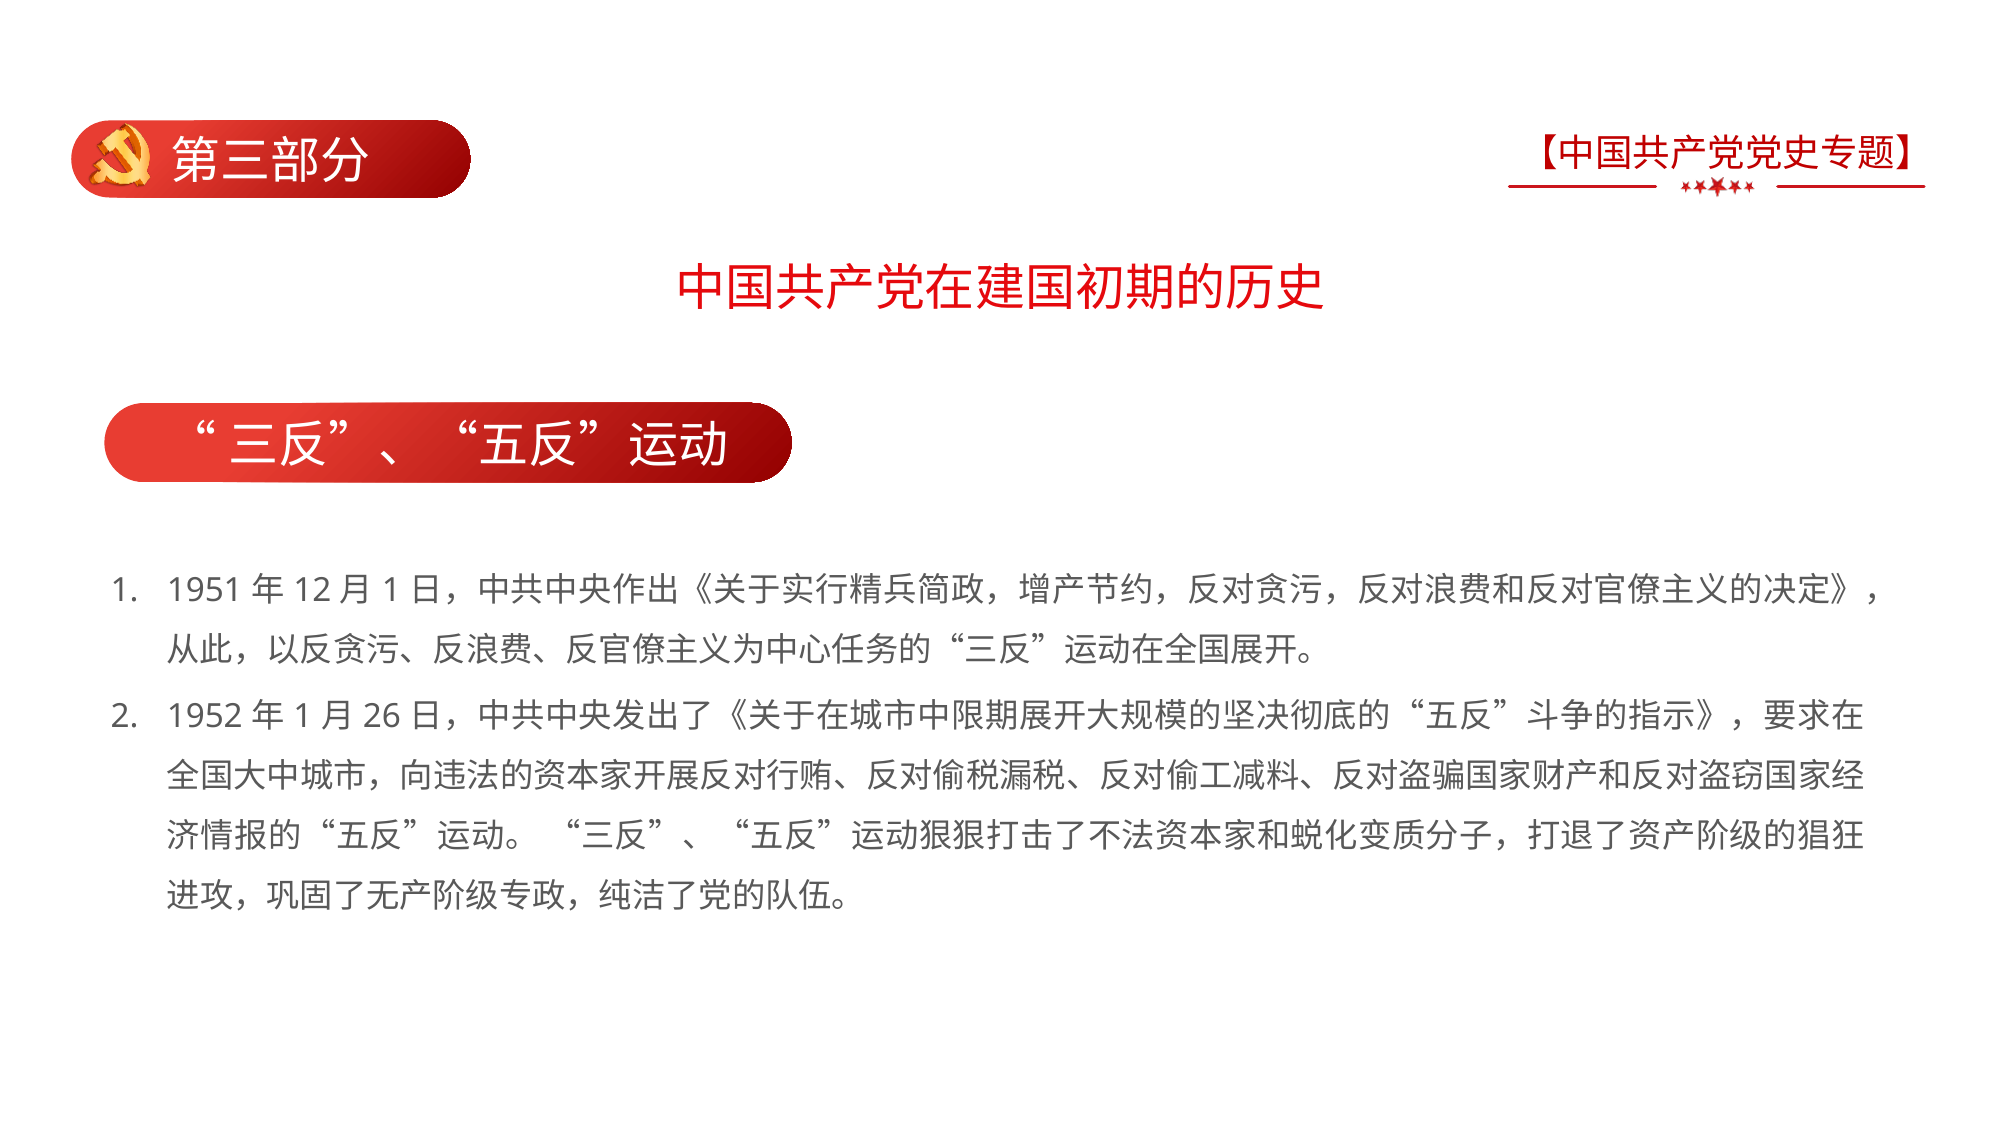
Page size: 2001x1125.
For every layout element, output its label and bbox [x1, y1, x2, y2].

text_box [0, 0, 2000, 1125]
text_box [71, 104, 471, 205]
text_box [1188, 119, 1953, 198]
